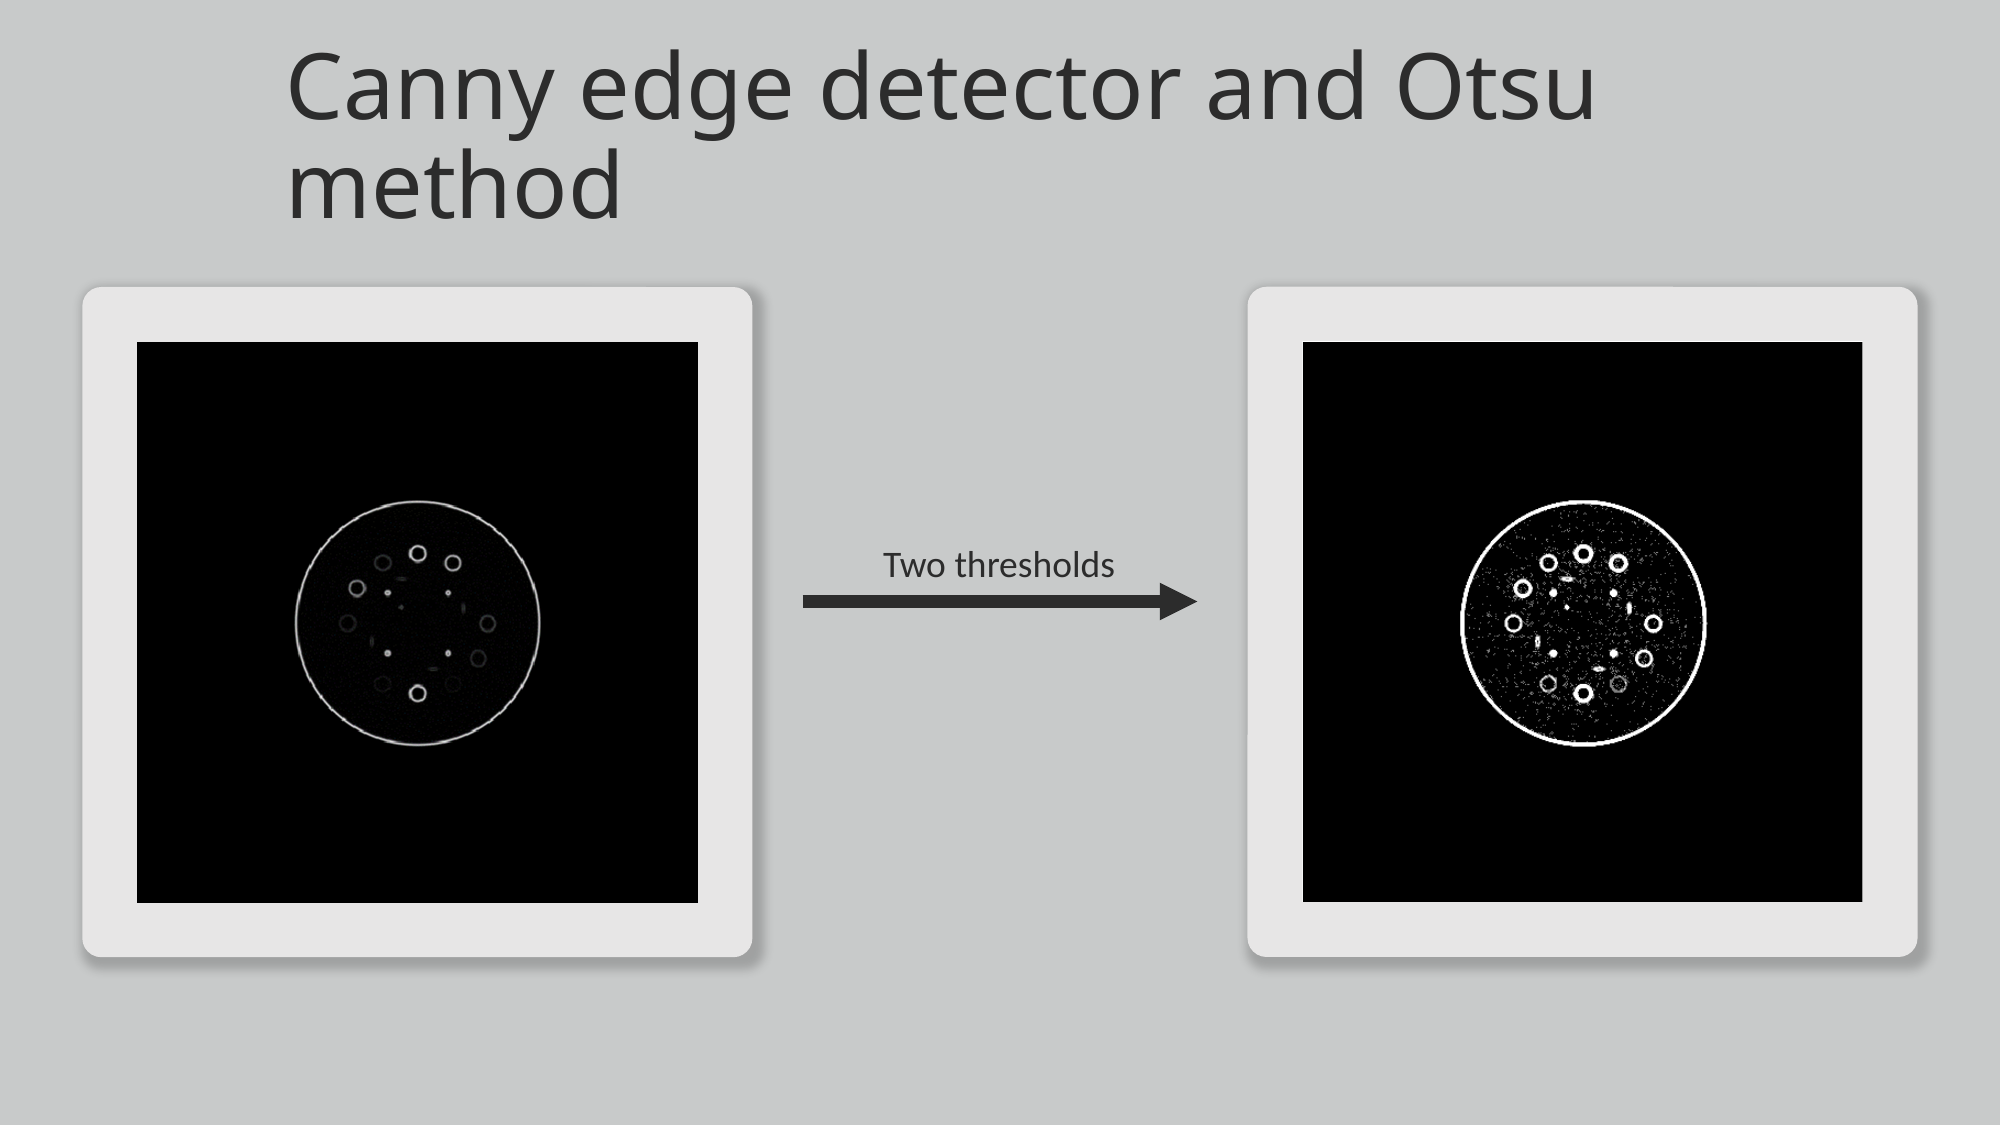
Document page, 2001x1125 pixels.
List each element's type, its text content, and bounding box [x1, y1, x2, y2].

text_box Two thresholds [868, 532, 1132, 592]
picture [1302, 341, 1863, 902]
text_box [1246, 285, 1919, 959]
picture [137, 342, 698, 903]
title Canny edge detector and Otsu method [270, 30, 1730, 248]
text_box [81, 285, 754, 959]
text_box [0, 0, 1564, 244]
